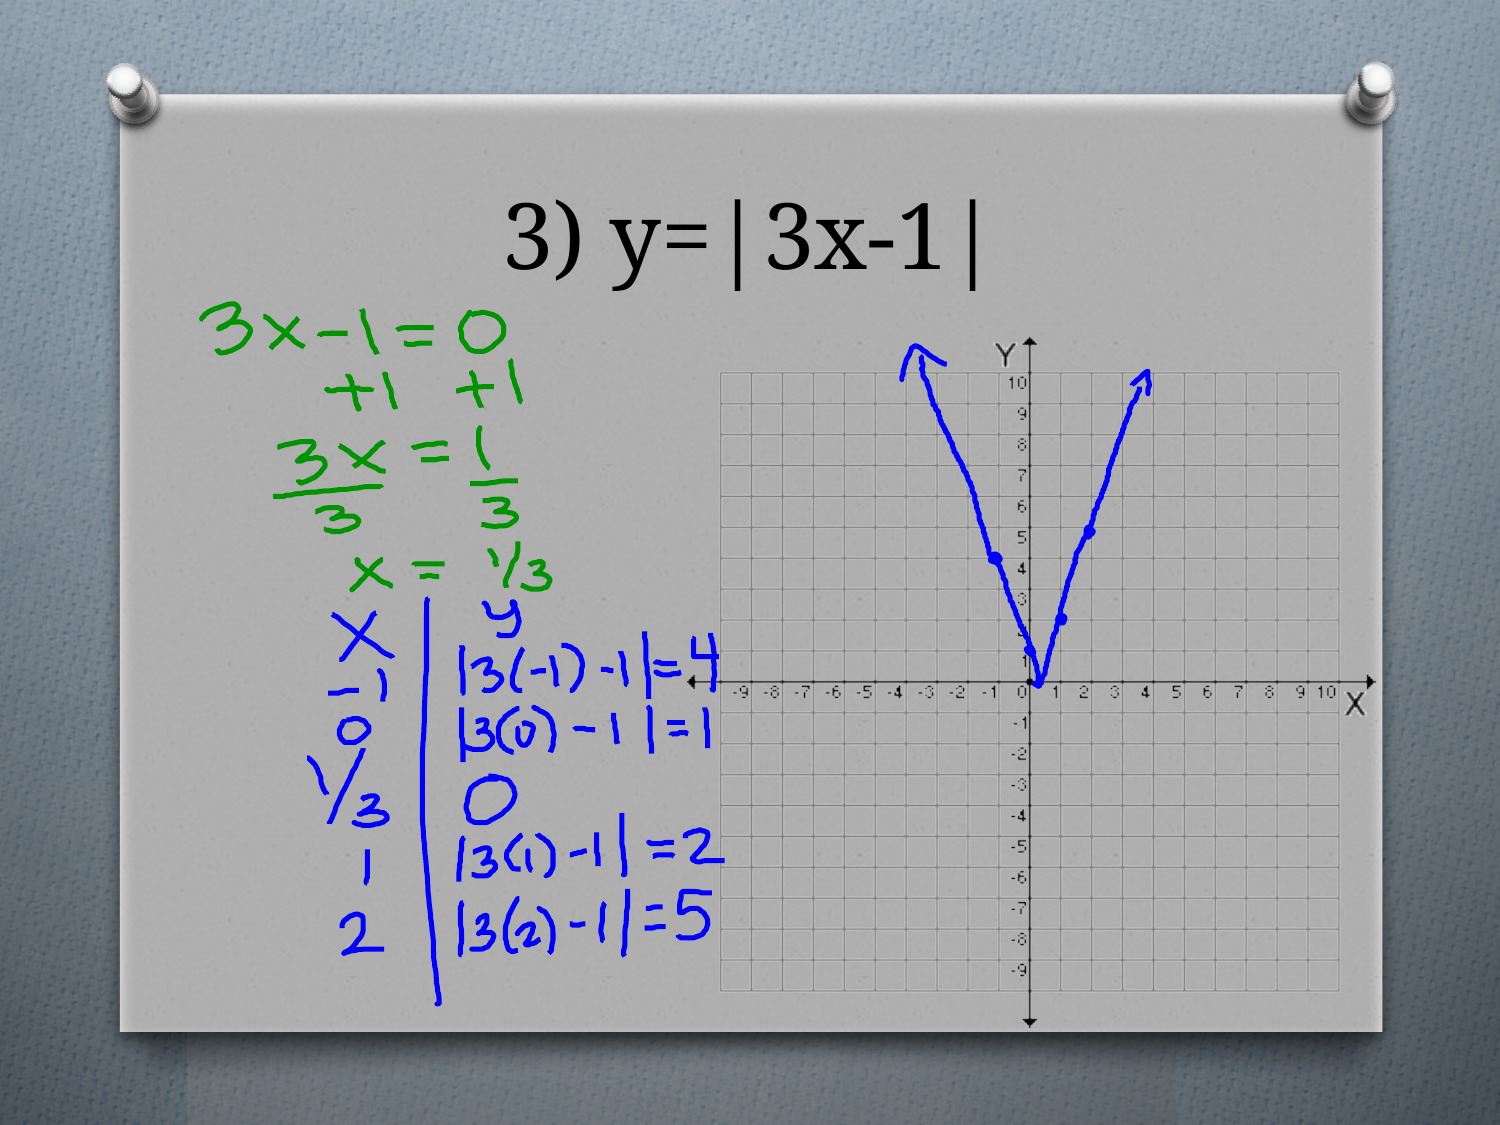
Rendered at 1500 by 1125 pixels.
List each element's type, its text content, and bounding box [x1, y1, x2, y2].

text_box [645, 906, 663, 910]
text_box [569, 850, 587, 856]
text_box [351, 558, 383, 591]
text_box [325, 387, 352, 392]
text_box [459, 311, 505, 353]
text_box [550, 655, 558, 687]
text_box [460, 707, 464, 763]
text_box [315, 506, 360, 533]
text_box [517, 722, 535, 746]
text_box [356, 558, 370, 572]
text_box [504, 897, 520, 953]
text_box [277, 440, 326, 484]
text_box [383, 373, 397, 410]
picture [1317, 35, 1439, 156]
text_box [647, 841, 674, 845]
text_box [595, 832, 599, 867]
text_box [339, 612, 376, 661]
picture [75, 29, 198, 153]
text_box [353, 795, 388, 827]
text_box [396, 326, 434, 331]
text_box [458, 837, 465, 882]
text_box [419, 574, 440, 578]
text_box [643, 631, 650, 699]
text_box [508, 359, 523, 403]
text_box [362, 460, 386, 472]
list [687, 337, 1376, 1028]
text_box [619, 651, 628, 686]
text_box [536, 833, 554, 877]
text_box [420, 457, 449, 461]
text_box [561, 644, 584, 692]
text_box [273, 485, 383, 498]
text_box [477, 385, 494, 389]
text_box [516, 923, 541, 946]
text_box [332, 613, 359, 635]
text_box [644, 925, 666, 929]
text_box [489, 548, 498, 567]
text_box [328, 689, 359, 694]
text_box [901, 345, 1150, 687]
text_box [497, 707, 520, 754]
text_box [465, 775, 516, 824]
text_box [481, 498, 518, 528]
text_box [622, 888, 629, 957]
text_box [460, 645, 464, 694]
text_box [621, 812, 626, 876]
text_box [339, 445, 362, 460]
text_box [530, 669, 546, 673]
text_box [369, 570, 393, 588]
text_box [365, 849, 369, 884]
text_box [504, 541, 519, 588]
text_box [511, 647, 525, 692]
text_box [470, 371, 483, 408]
text_box [653, 660, 677, 665]
text_box [328, 748, 364, 824]
text_box [403, 342, 433, 346]
text_box [477, 426, 491, 469]
text_box [471, 657, 503, 692]
text_box [612, 712, 619, 744]
text_box [483, 601, 520, 637]
text_box [318, 332, 348, 337]
text_box [677, 930, 682, 939]
text_box [655, 671, 682, 676]
text_box [678, 891, 682, 914]
text_box [354, 387, 373, 391]
text_box [361, 309, 378, 355]
text_box [471, 847, 497, 877]
text_box [464, 719, 494, 751]
text_box [269, 317, 300, 350]
text_box [456, 386, 474, 392]
text_box [652, 854, 675, 858]
text_box [470, 914, 495, 950]
text_box [670, 731, 682, 736]
text_box [505, 834, 523, 870]
text_box [338, 717, 370, 744]
text_box [263, 315, 285, 333]
text_box [573, 727, 596, 731]
title 3) y=|3x-1| [179, 134, 1323, 332]
text_box [286, 333, 305, 348]
text_box [341, 913, 385, 955]
text_box [600, 668, 614, 672]
text_box [527, 850, 533, 872]
text_box [538, 907, 554, 954]
text_box [347, 373, 360, 410]
text_box [520, 560, 551, 590]
text_box [421, 598, 440, 1005]
text_box [378, 669, 386, 702]
text_box [307, 757, 328, 795]
text_box [360, 635, 394, 659]
text_box [459, 902, 464, 956]
text_box [200, 303, 252, 354]
text_box [470, 480, 518, 485]
text_box [533, 706, 555, 753]
text_box [648, 706, 653, 754]
text_box [411, 442, 448, 450]
text_box [600, 902, 606, 942]
text_box [352, 441, 385, 468]
